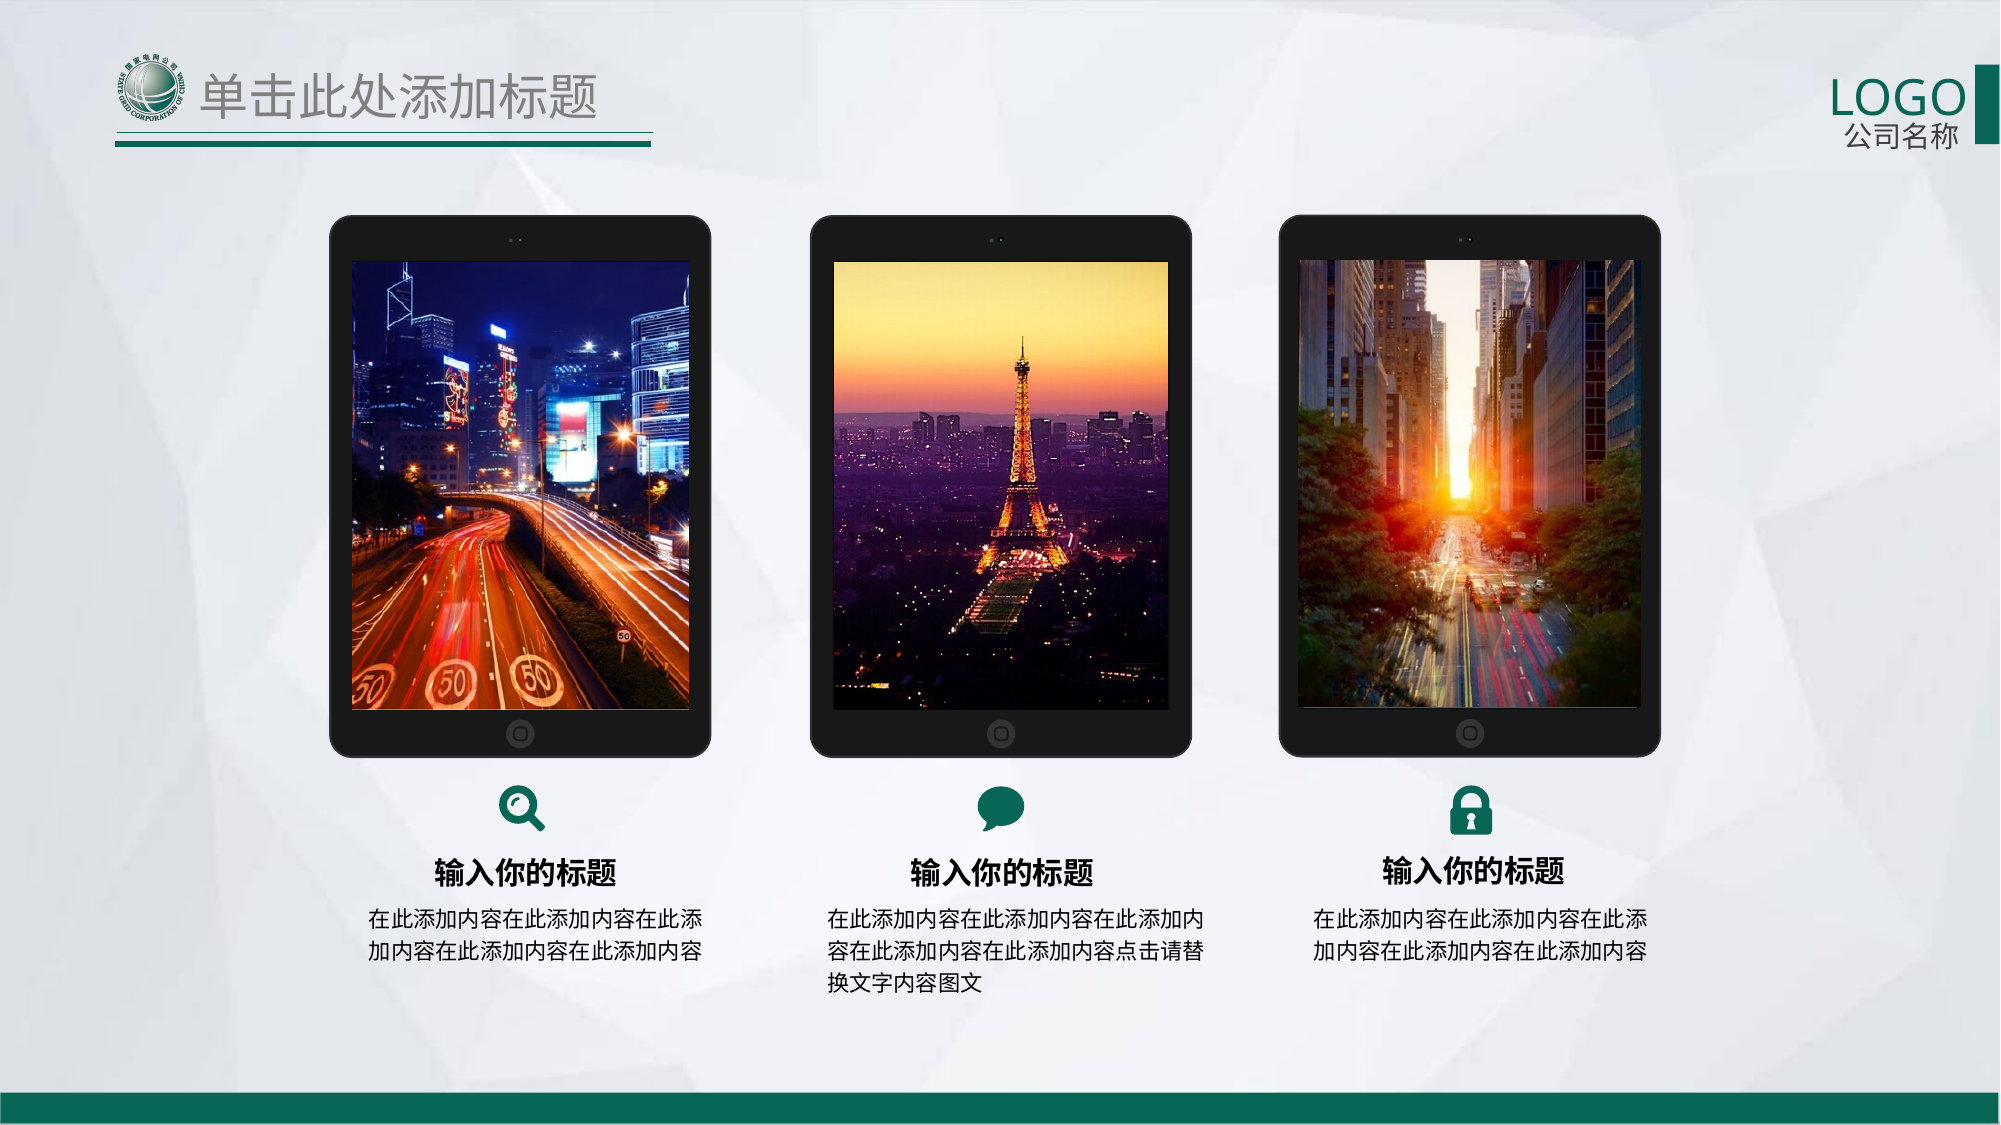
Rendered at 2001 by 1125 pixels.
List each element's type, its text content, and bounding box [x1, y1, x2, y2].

text_box [499, 785, 545, 832]
text_box 输入你的标题 [895, 846, 1109, 898]
text_box 输入你的标题 [1367, 844, 1581, 897]
text_box [977, 786, 1025, 832]
picture [0, 0, 2001, 1125]
text_box 输入你的标题 [419, 846, 633, 898]
text_box 在此添加内容在此添加内容在此添加内容在此添加内容在此添加内容点击请替换文字内容图文 [812, 892, 1238, 1003]
text_box 公司名称 [1828, 111, 1976, 161]
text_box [1278, 214, 1662, 758]
text_box 单击此处添加标题 [183, 58, 614, 132]
text_box LOGO [1813, 58, 1983, 134]
text_box [1974, 64, 2000, 145]
text_box 在此添加内容在此添加内容在此添加内容在此添加内容在此添加内容 [1298, 892, 1678, 971]
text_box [329, 215, 712, 759]
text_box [809, 215, 1193, 759]
text_box 在此添加内容在此添加内容在此添加内容在此添加内容在此添加内容 [353, 892, 733, 971]
text_box [1450, 785, 1493, 835]
text_box [0, 1092, 2000, 1124]
